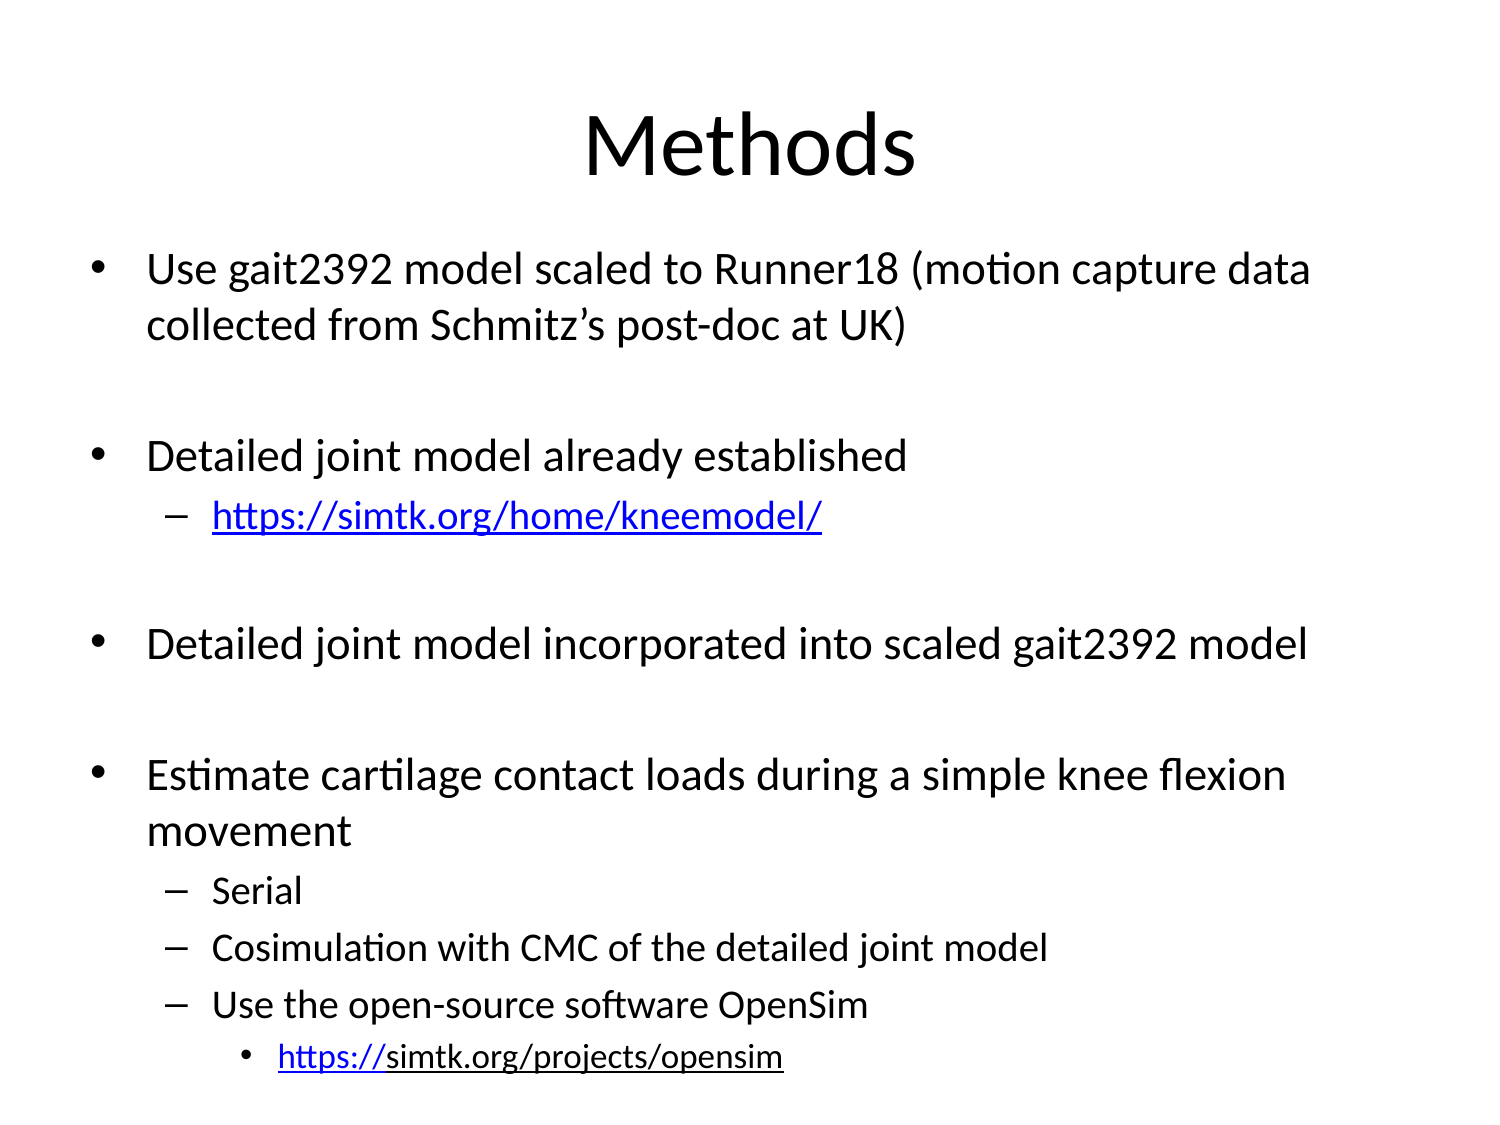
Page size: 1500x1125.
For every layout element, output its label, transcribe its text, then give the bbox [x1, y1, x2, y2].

title Methods [75, 45, 1425, 230]
list Use gait2392 model scaled to Runner18 (motion capture data collected from Schmitz’s post-doc at UK) Detailed joint model already established https://simtk.org/home/kneemodel/ Detailed joint model incorporated into scaled gait2392 model Estimate cartilage contact loads during a simple knee flexion movement Serial Cosimulation with CMC of the detailed joint model Use the open-source software OpenSim https://simtk.org/projects/opensim [75, 230, 1425, 1084]
